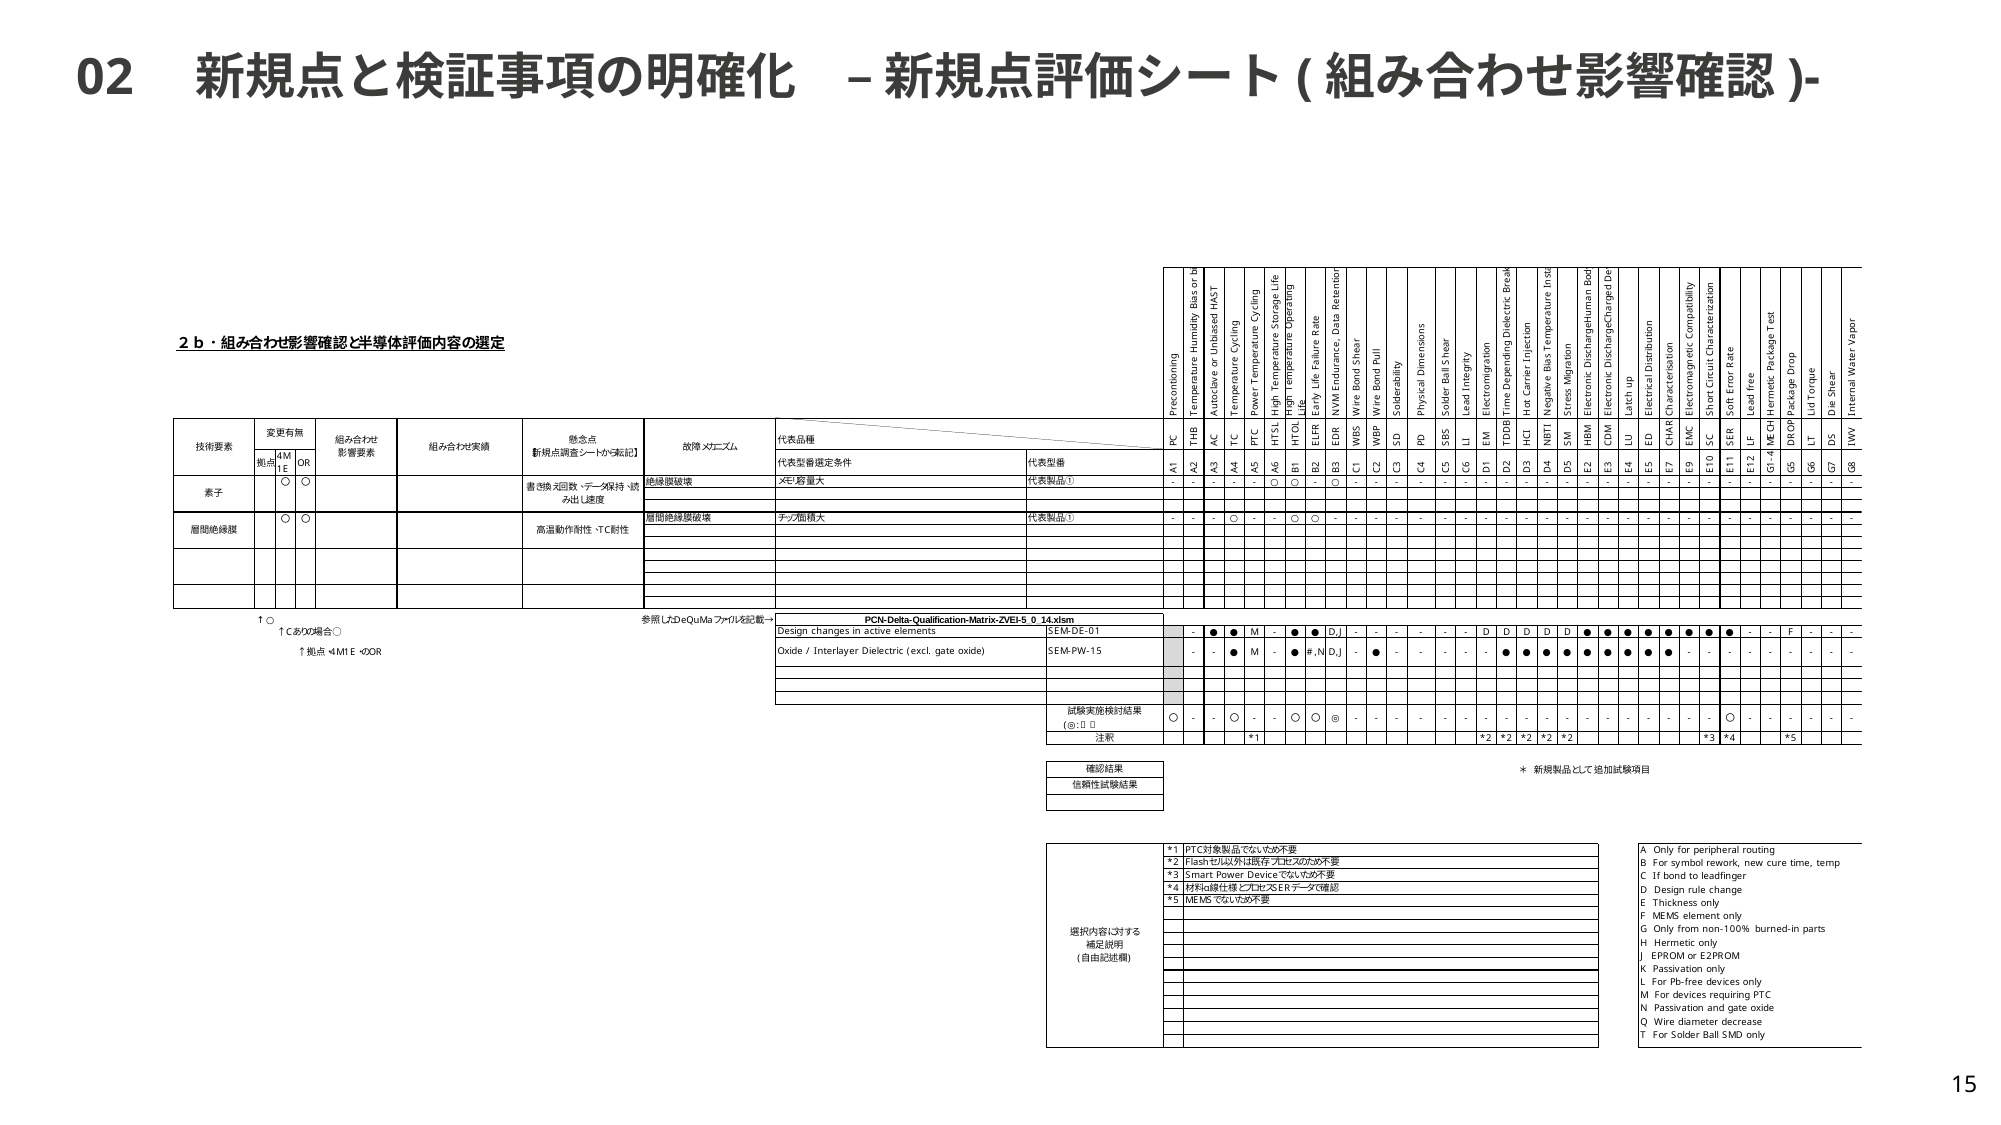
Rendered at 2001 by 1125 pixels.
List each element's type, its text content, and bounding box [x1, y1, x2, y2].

title 02 新規点と検証事項の明確化 – 新規点評価シート(組み合わせ影響確認)- [0, 0, 2000, 123]
picture [172, 266, 1863, 1049]
